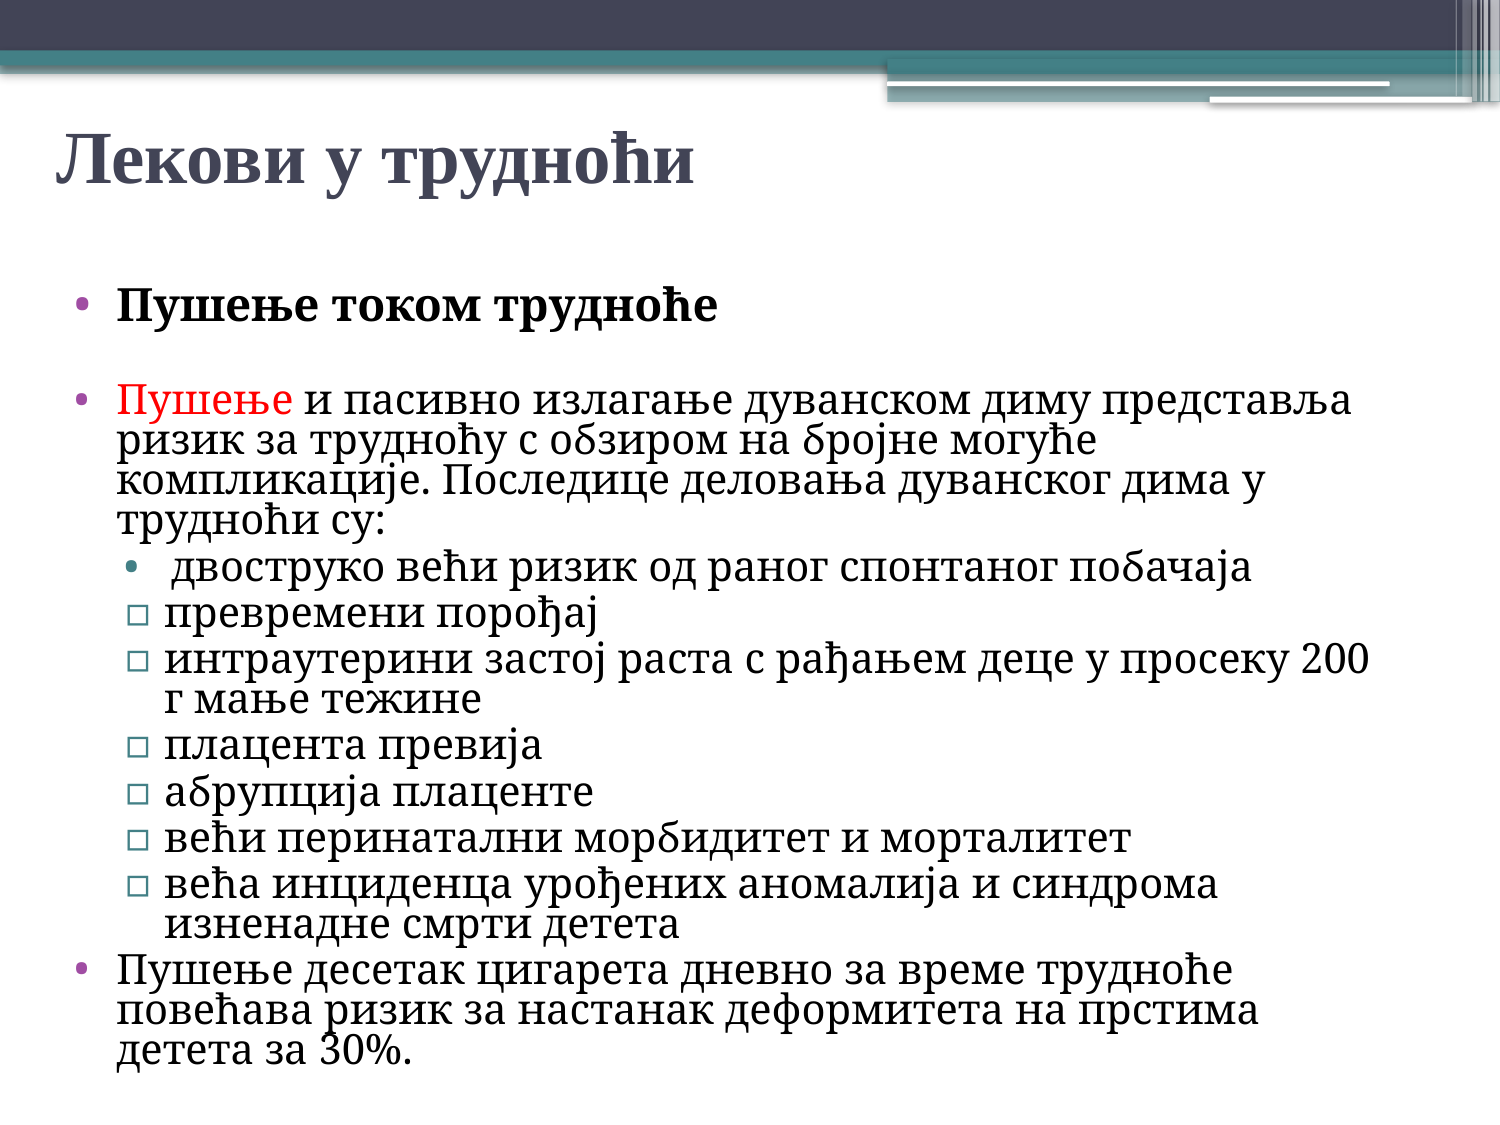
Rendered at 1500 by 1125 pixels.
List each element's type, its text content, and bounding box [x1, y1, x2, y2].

list Пушење током трудноће Пушење и пасивно излагање дуванском диму представља ризик за трудноћу с обзиром на бројне могуће компликације. Последице деловања дуванског дима у трудноћи су: • двоструко већи ризик од раног спонтаног побачаја превремени порођај интраутерини застој раста с рађањем деце у просеку 200 г мање тежине плацента превија абрупција плаценте већи перинатални морбидитет и морталитет већа инциденца урођених аномалија и синдрома изненадне смрти детета Пушење десетак цигарета дневно за време трудноће повећава ризик за настанак деформитета на прстима детета за 30%. [41, 278, 1392, 1055]
title Лекови у трудноћи [40, 66, 1392, 242]
